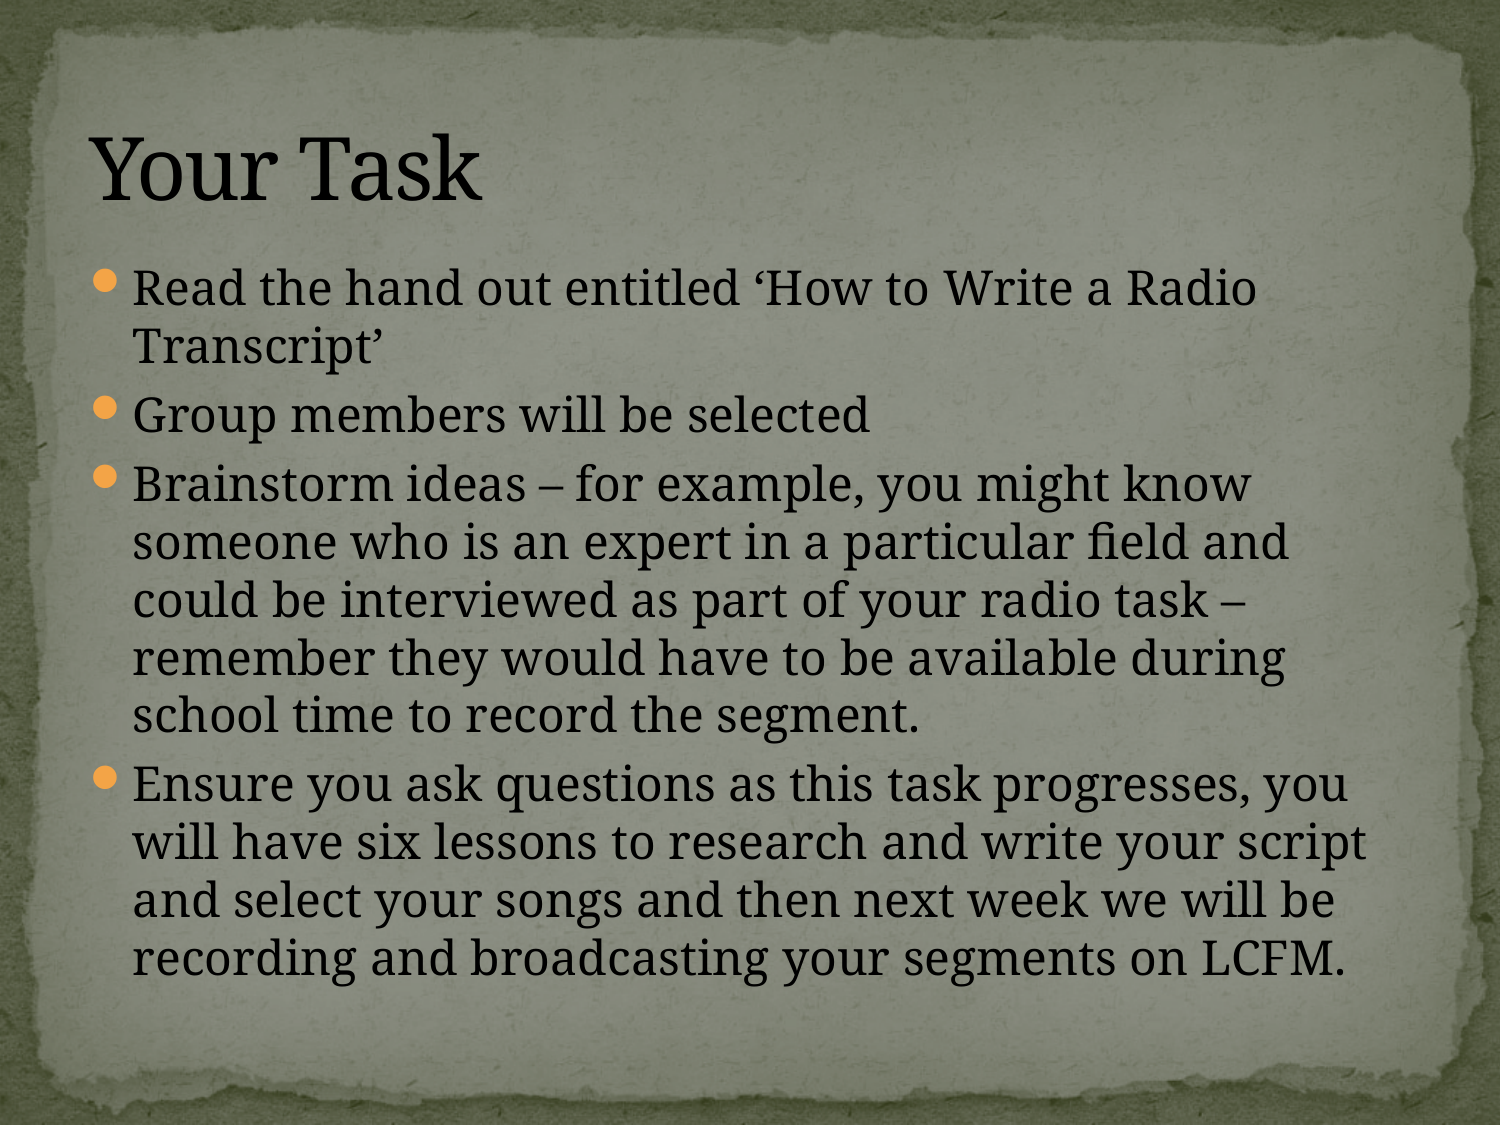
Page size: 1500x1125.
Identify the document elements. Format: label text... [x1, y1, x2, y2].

list Read the hand out entitled ‘How to Write a Radio Transcript’ Group members will be selected Brainstorm ideas – for example, you might know someone who is an expert in a particular field and could be interviewed as part of your radio task – remember they would have to be available during school time to record the segment. Ensure you ask questions as this task progresses, you will have six lessons to research and write your script and select your songs and then next week we will be recording and broadcasting your segments on LCFM. [75, 249, 1425, 1000]
title Your Task [74, 24, 1425, 225]
